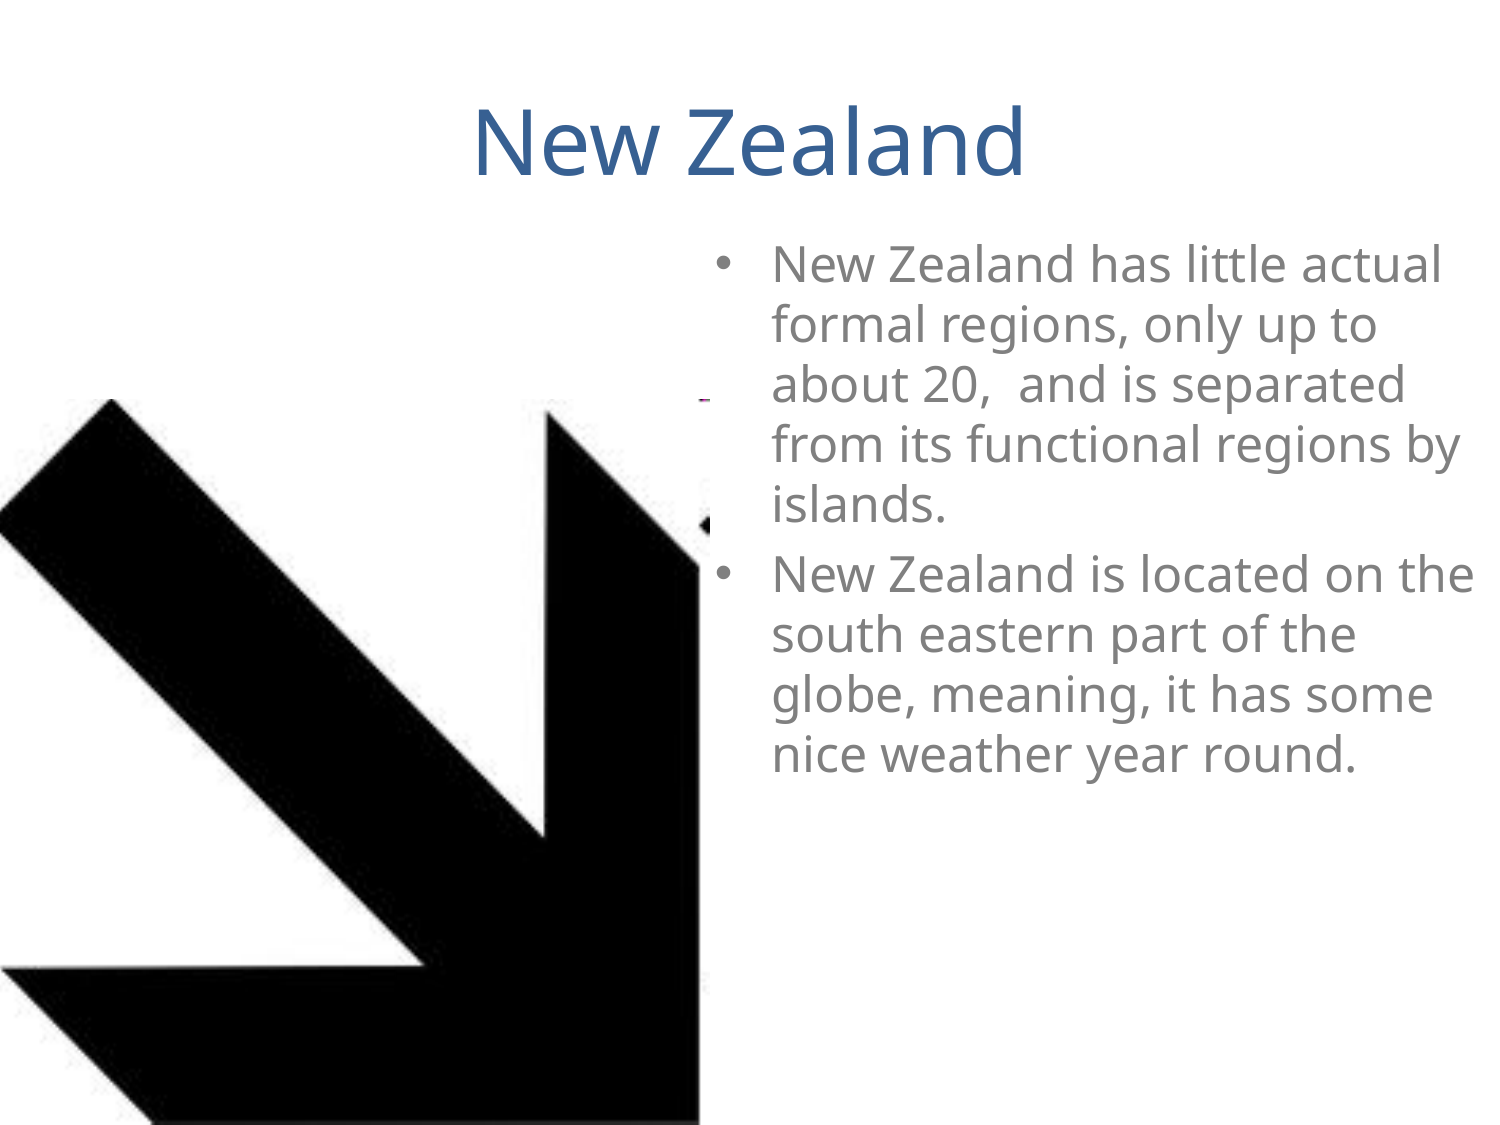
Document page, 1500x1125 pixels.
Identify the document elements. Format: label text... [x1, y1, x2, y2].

picture [0, 399, 710, 1125]
list New Zealand has little actual formal regions, only up to about 20, and is separated from its functional regions by islands. New Zealand is located on the south eastern part of the globe, meaning, it has some nice weather year round. [699, 224, 1500, 1125]
title New Zealand [75, 45, 1425, 233]
